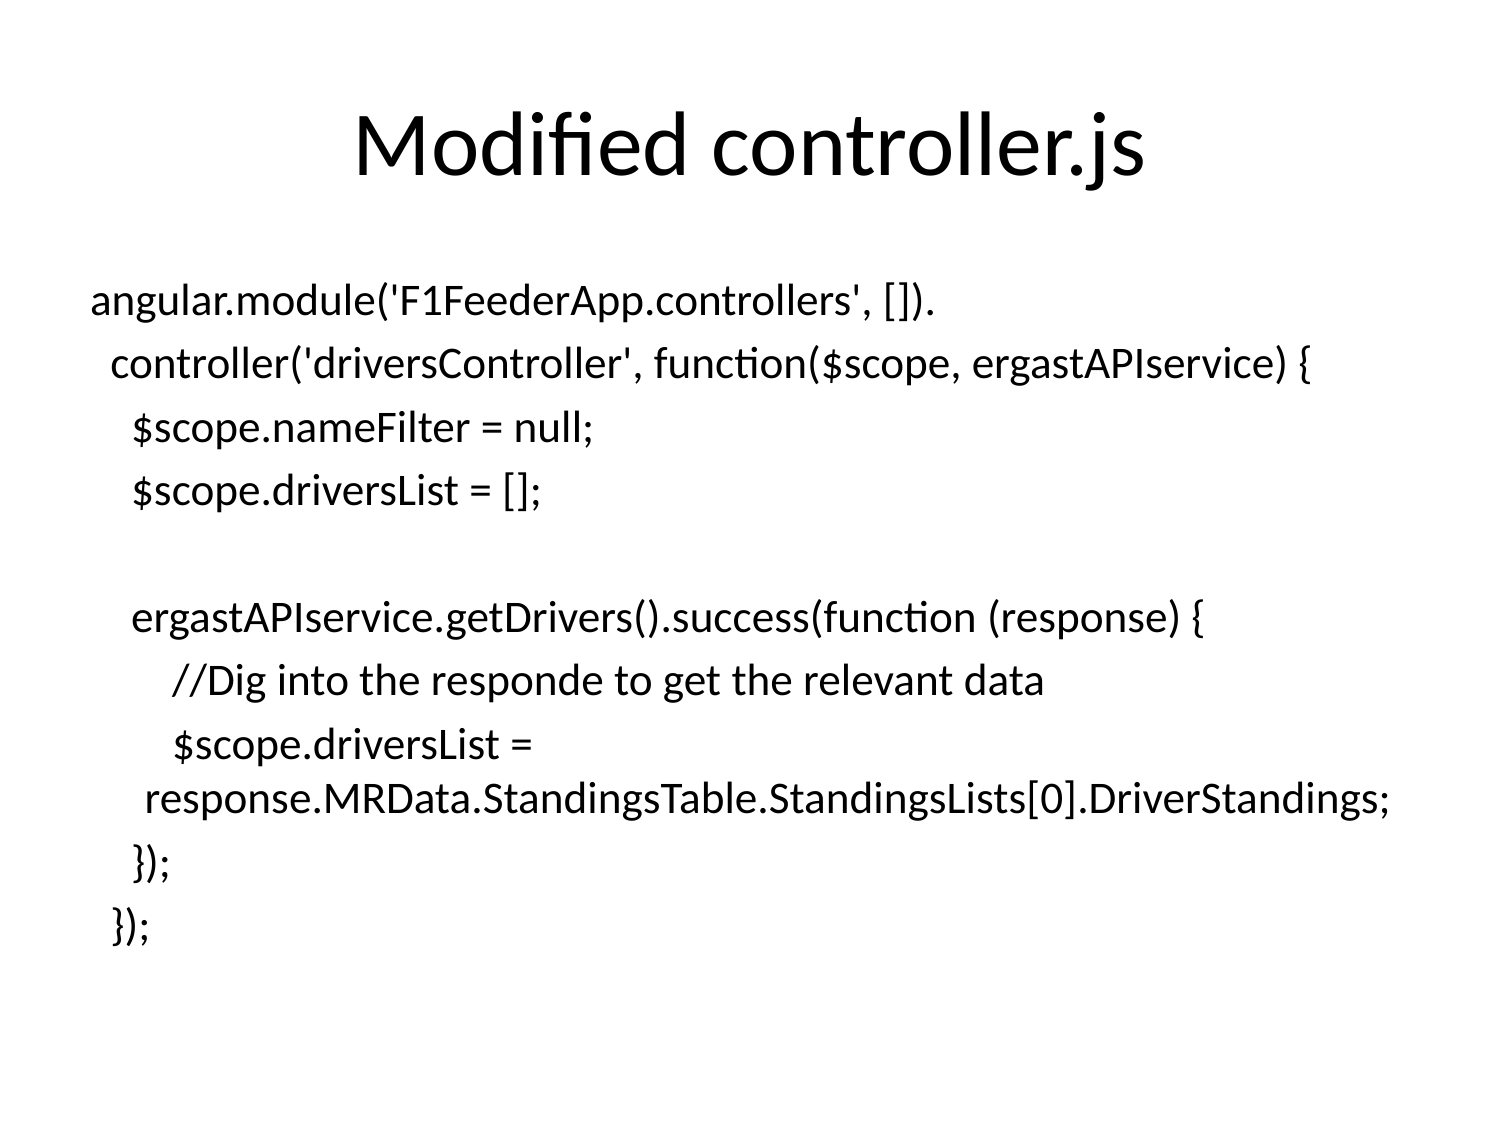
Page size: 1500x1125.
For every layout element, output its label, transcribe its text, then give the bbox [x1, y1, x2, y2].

list angular.module('F1FeederApp.controllers', []). controller('driversController', function($scope, ergastAPIservice) { $scope.nameFilter = null; $scope.driversList = []; ergastAPIservice.getDrivers().success(function (response) { //Dig into the responde to get the relevant data $scope.driversList = response.MRData.StandingsTable.StandingsLists[0].DriverStandings; }); }); [75, 262, 1425, 1005]
title Modified controller.js [75, 45, 1425, 233]
